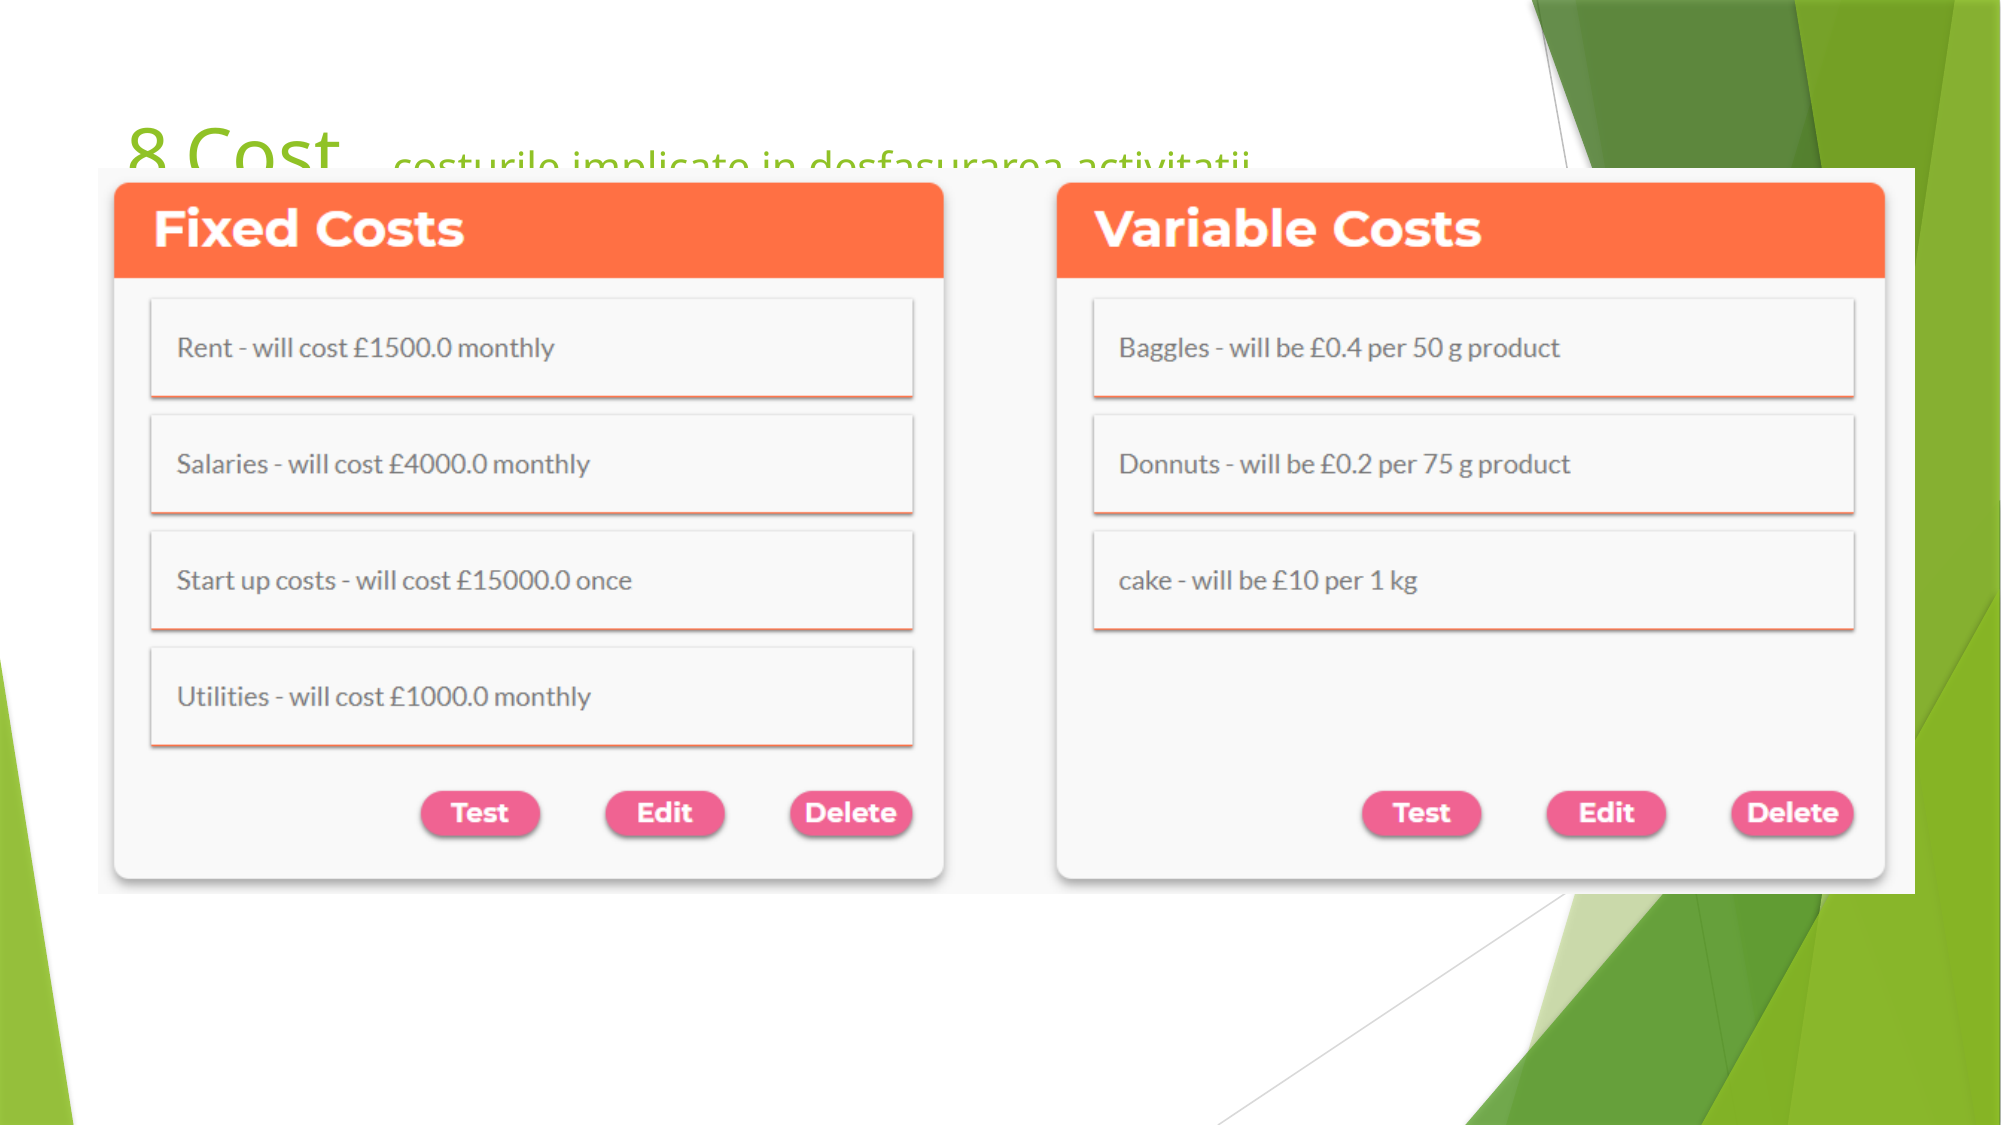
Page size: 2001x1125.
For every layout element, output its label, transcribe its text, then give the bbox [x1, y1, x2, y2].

title 8.Cost – costurile implicate in desfasurarea activitatii [111, 99, 1522, 165]
picture [97, 168, 1915, 894]
